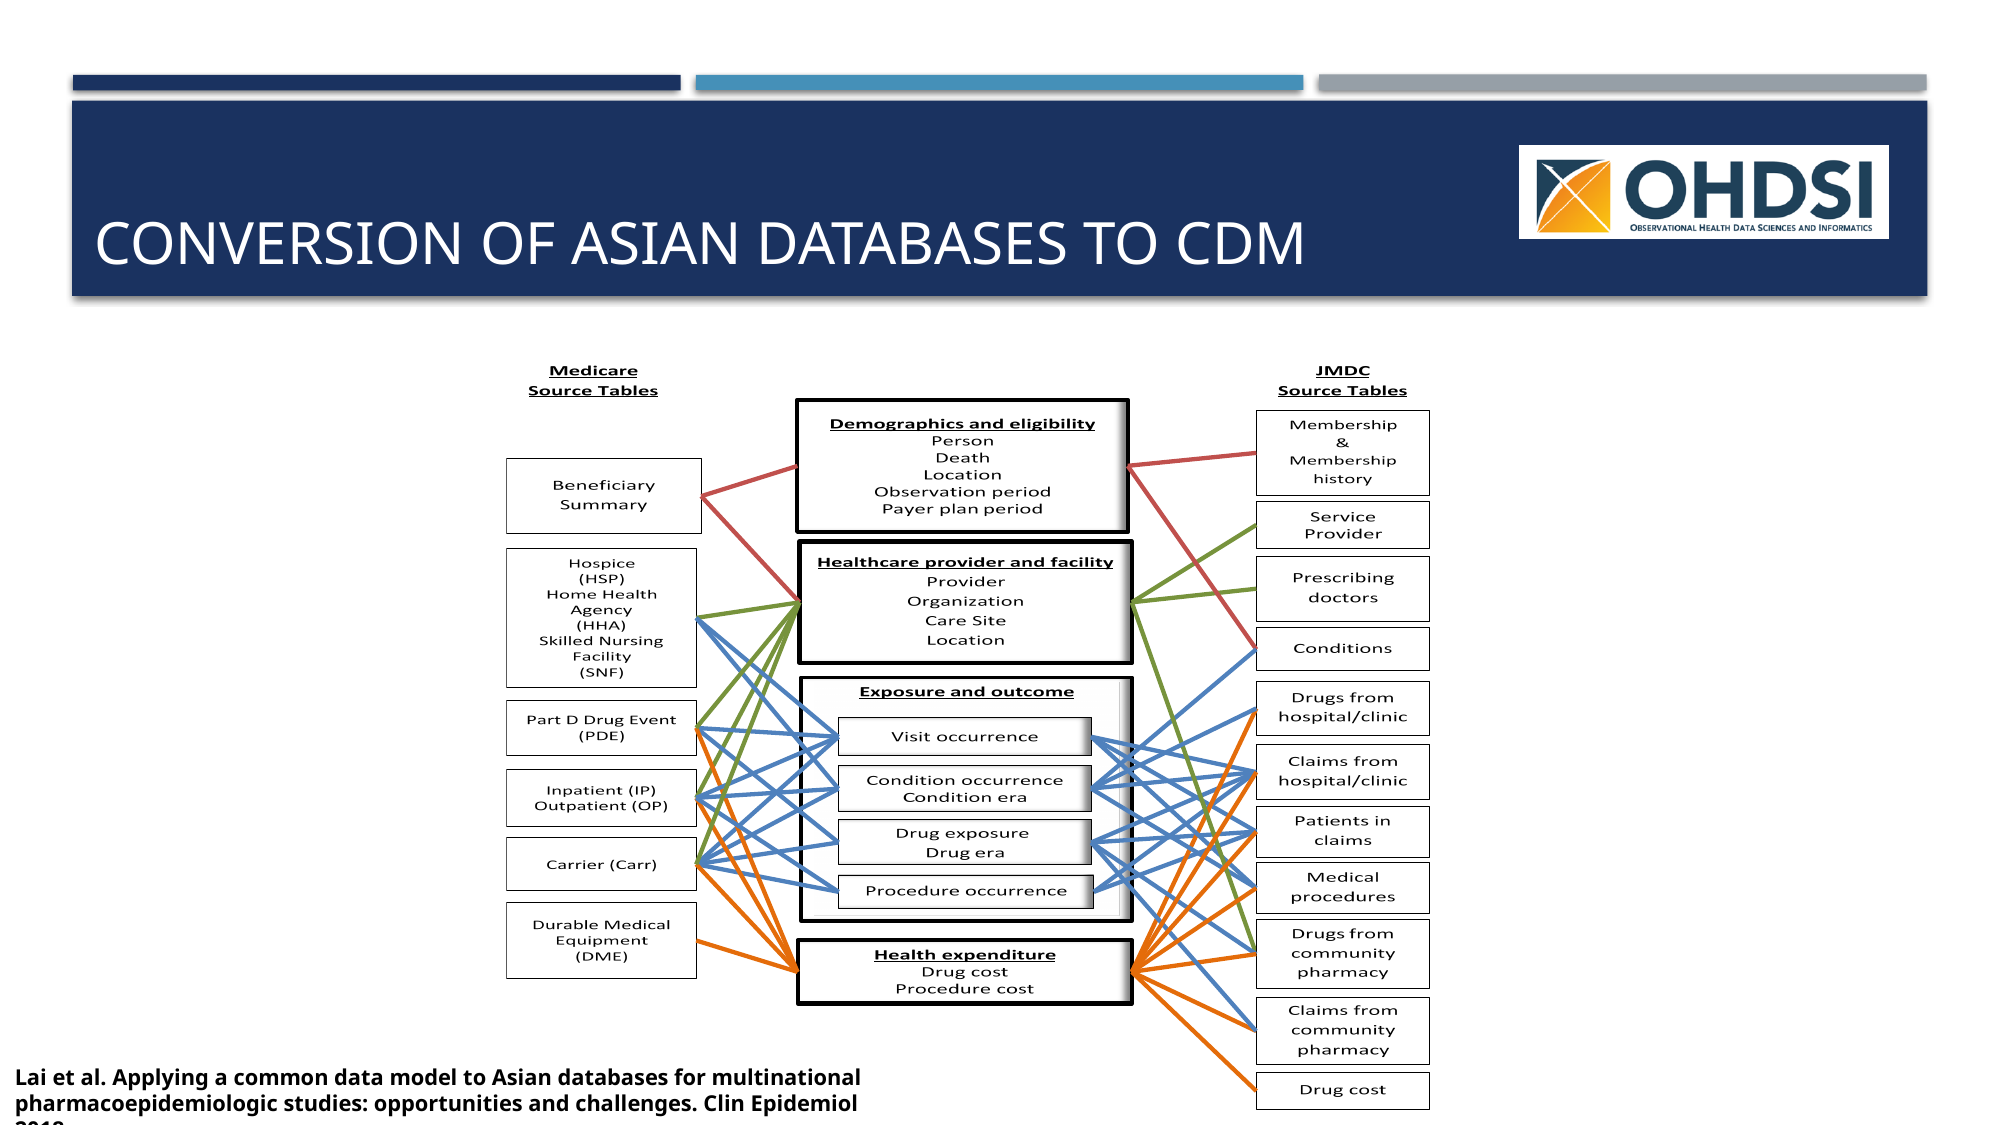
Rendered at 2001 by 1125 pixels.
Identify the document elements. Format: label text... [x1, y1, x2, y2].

picture [505, 357, 1433, 1125]
picture [1518, 144, 1890, 240]
text_box Lai et al. Applying a common data model to Asian databases for multinational pharmacoepidemiologic studies: opportunities and challenges. Clin Epidemiol 2018 [0, 1055, 500, 1125]
title Conversion of Asian Databases to CDM [79, 213, 1476, 270]
